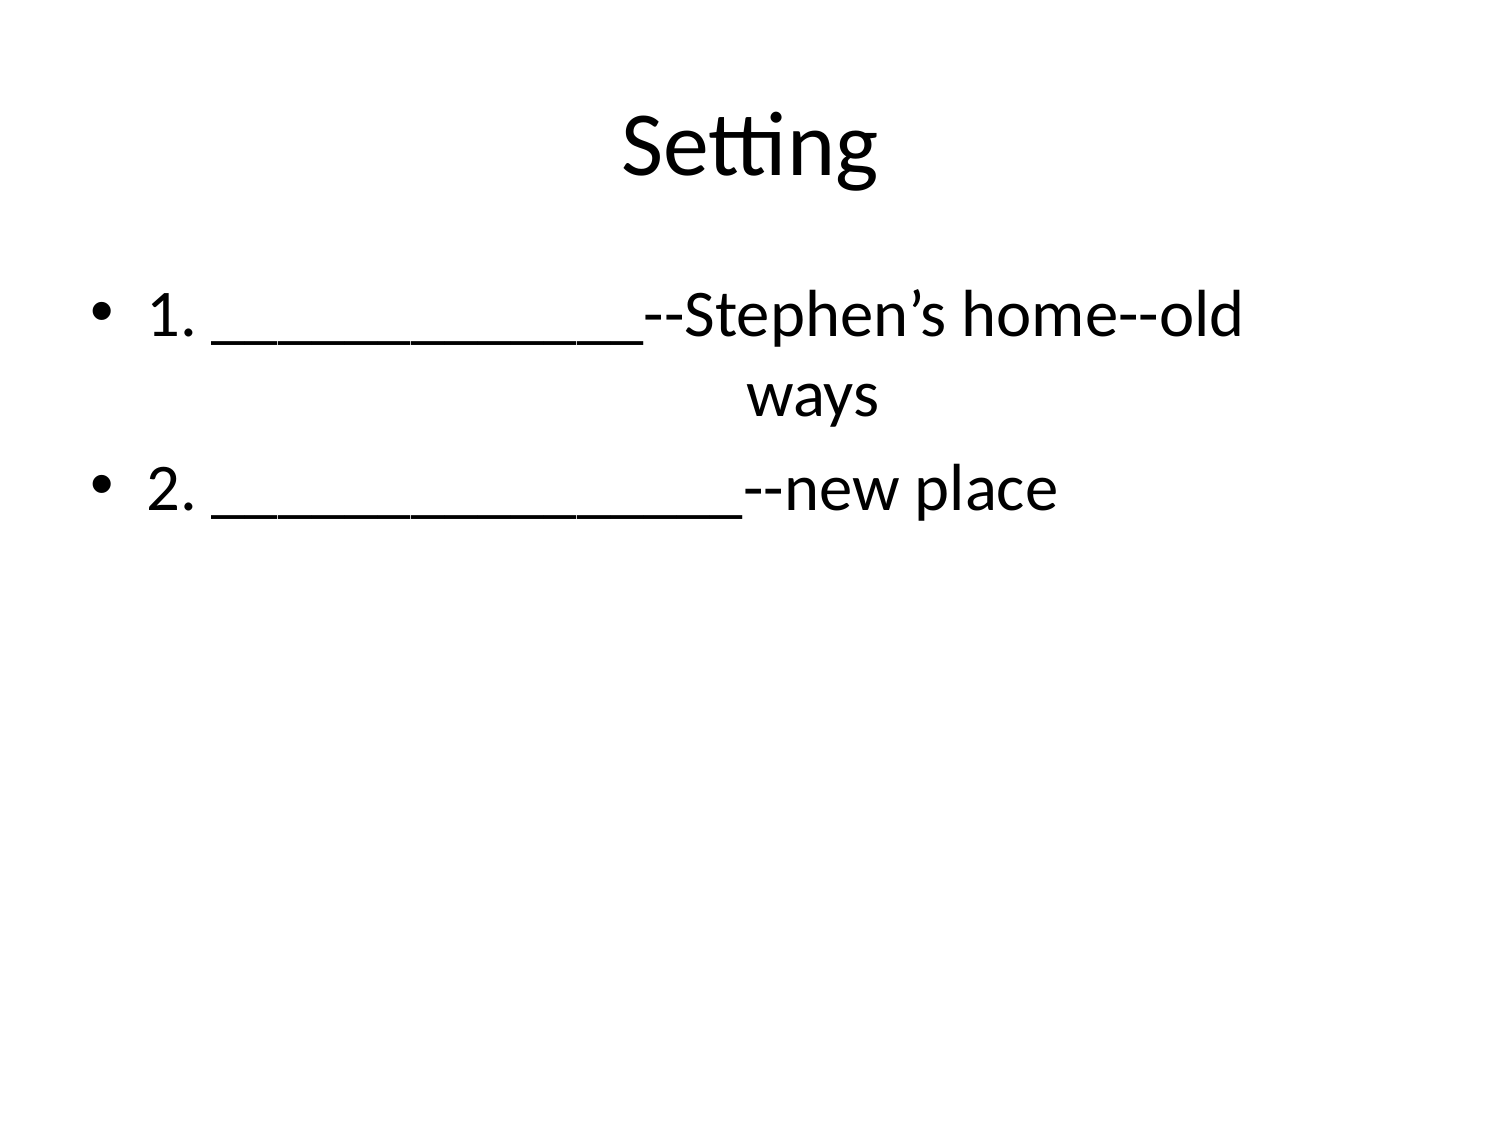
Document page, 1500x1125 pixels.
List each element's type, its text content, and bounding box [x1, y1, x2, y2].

list 1. _____________--Stephen’s home--old ways 2. ________________--new place [75, 262, 1425, 1005]
title Setting [75, 45, 1425, 233]
